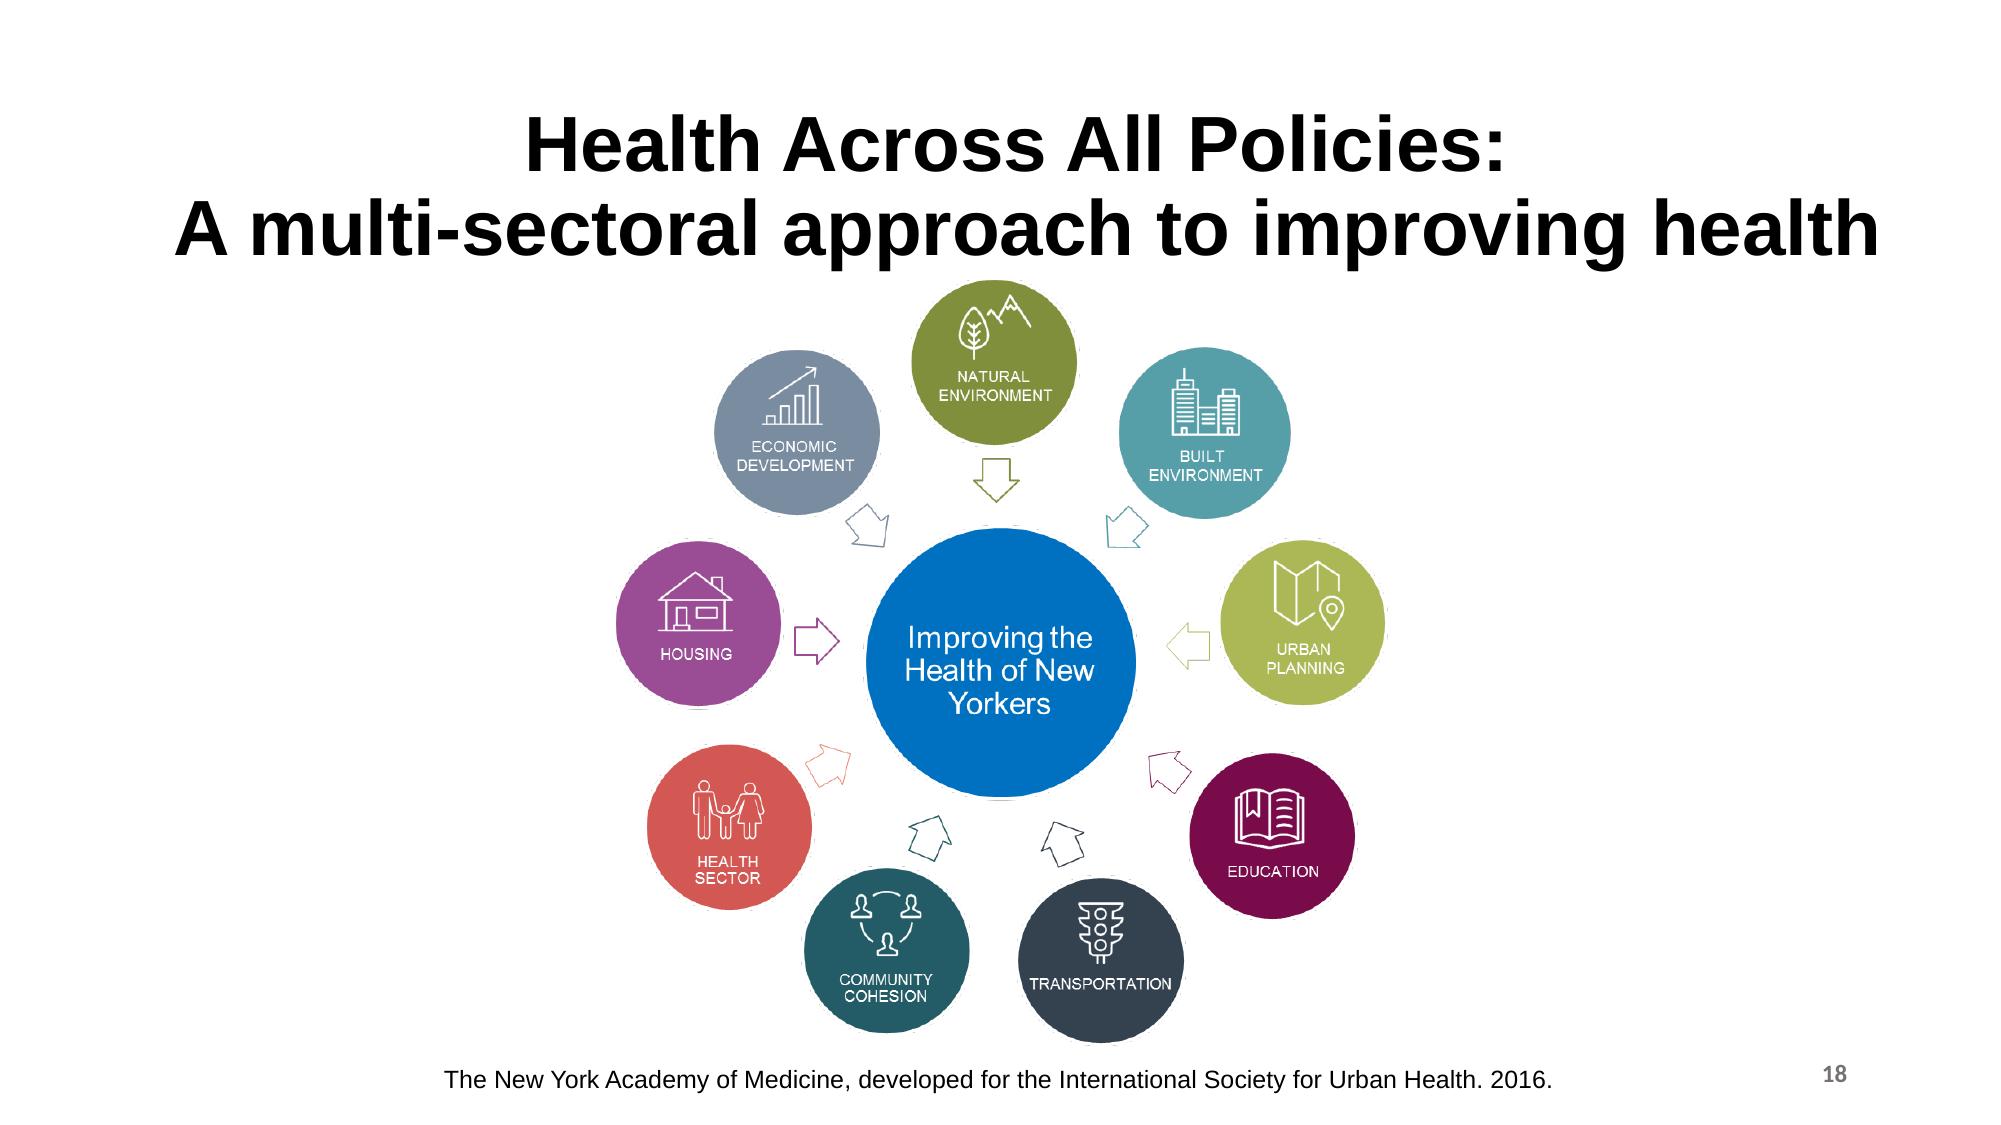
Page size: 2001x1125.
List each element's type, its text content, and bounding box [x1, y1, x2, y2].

text_box The New York Academy of Medicine, developed for the International Society for Urban Health. 2016. [380, 1056, 1412, 1101]
slide_number 18 [1412, 1042, 1863, 1103]
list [612, 276, 1388, 1046]
title Health Across All Policies: A multi-sectoral approach to improving health [127, 94, 1928, 282]
